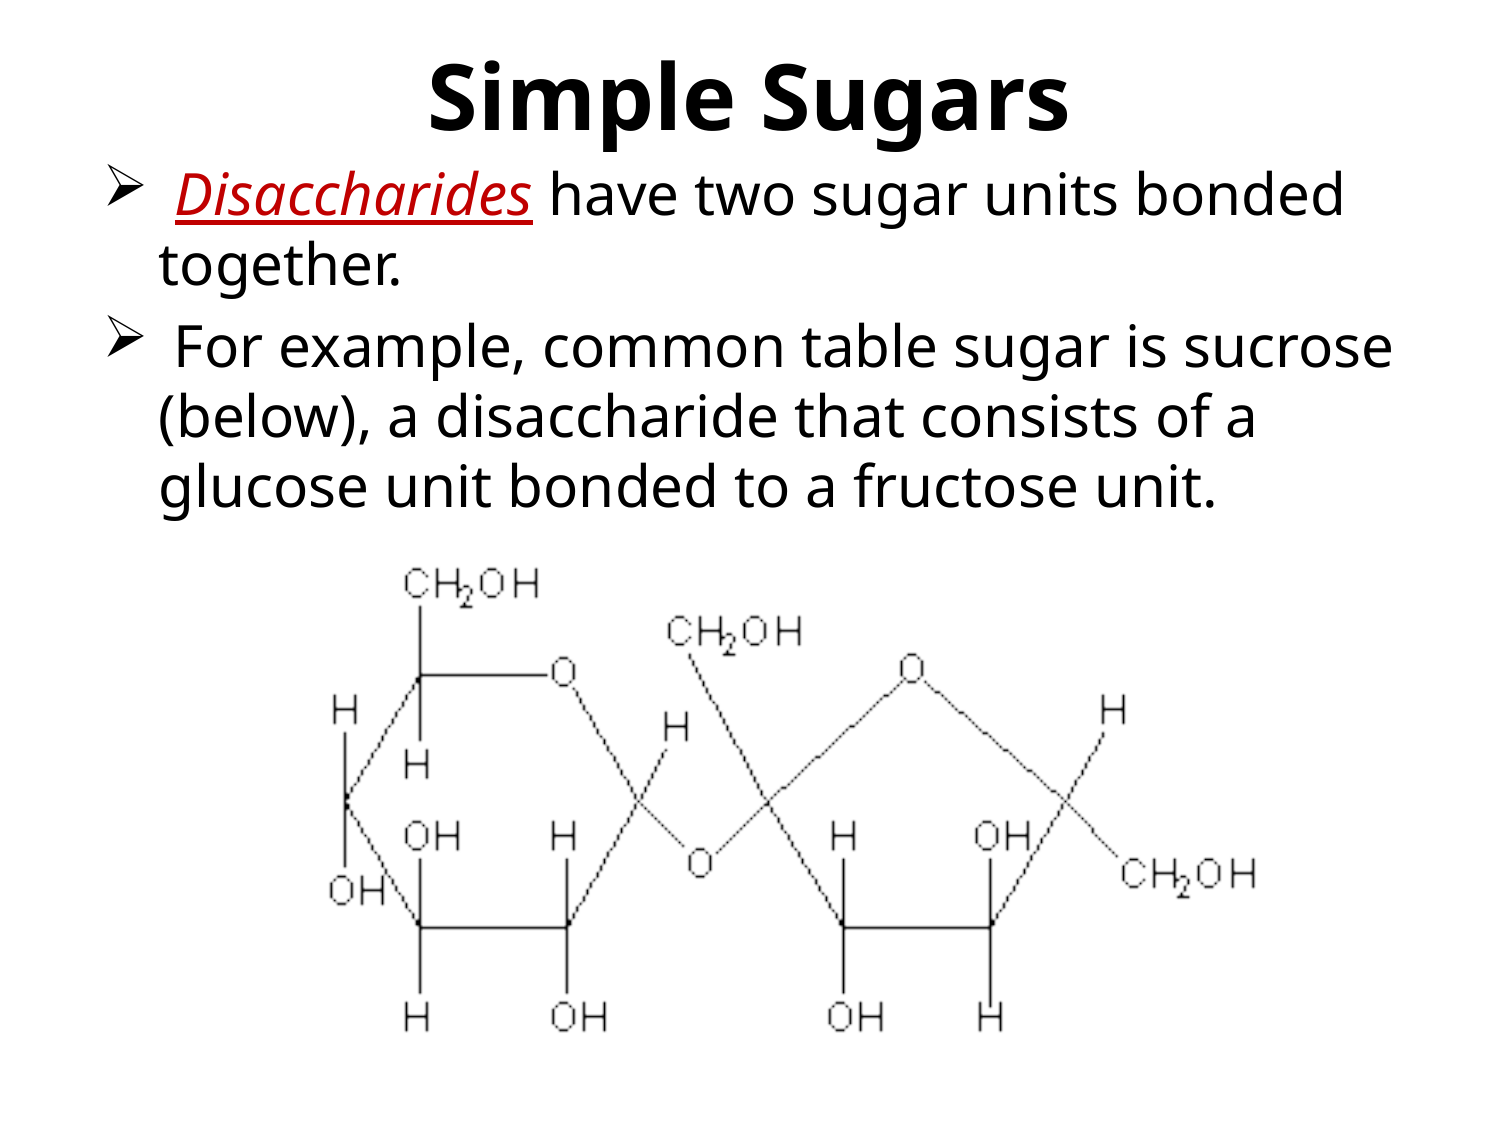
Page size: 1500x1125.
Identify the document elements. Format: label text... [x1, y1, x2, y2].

title Simple Sugars [74, 0, 1426, 188]
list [324, 562, 1263, 1041]
list Disaccharides have two sugar units bonded together. For example, common table sugar is sucrose (below), a disaccharide that consists of a glucose unit bonded to a fructose unit. [87, 149, 1426, 538]
